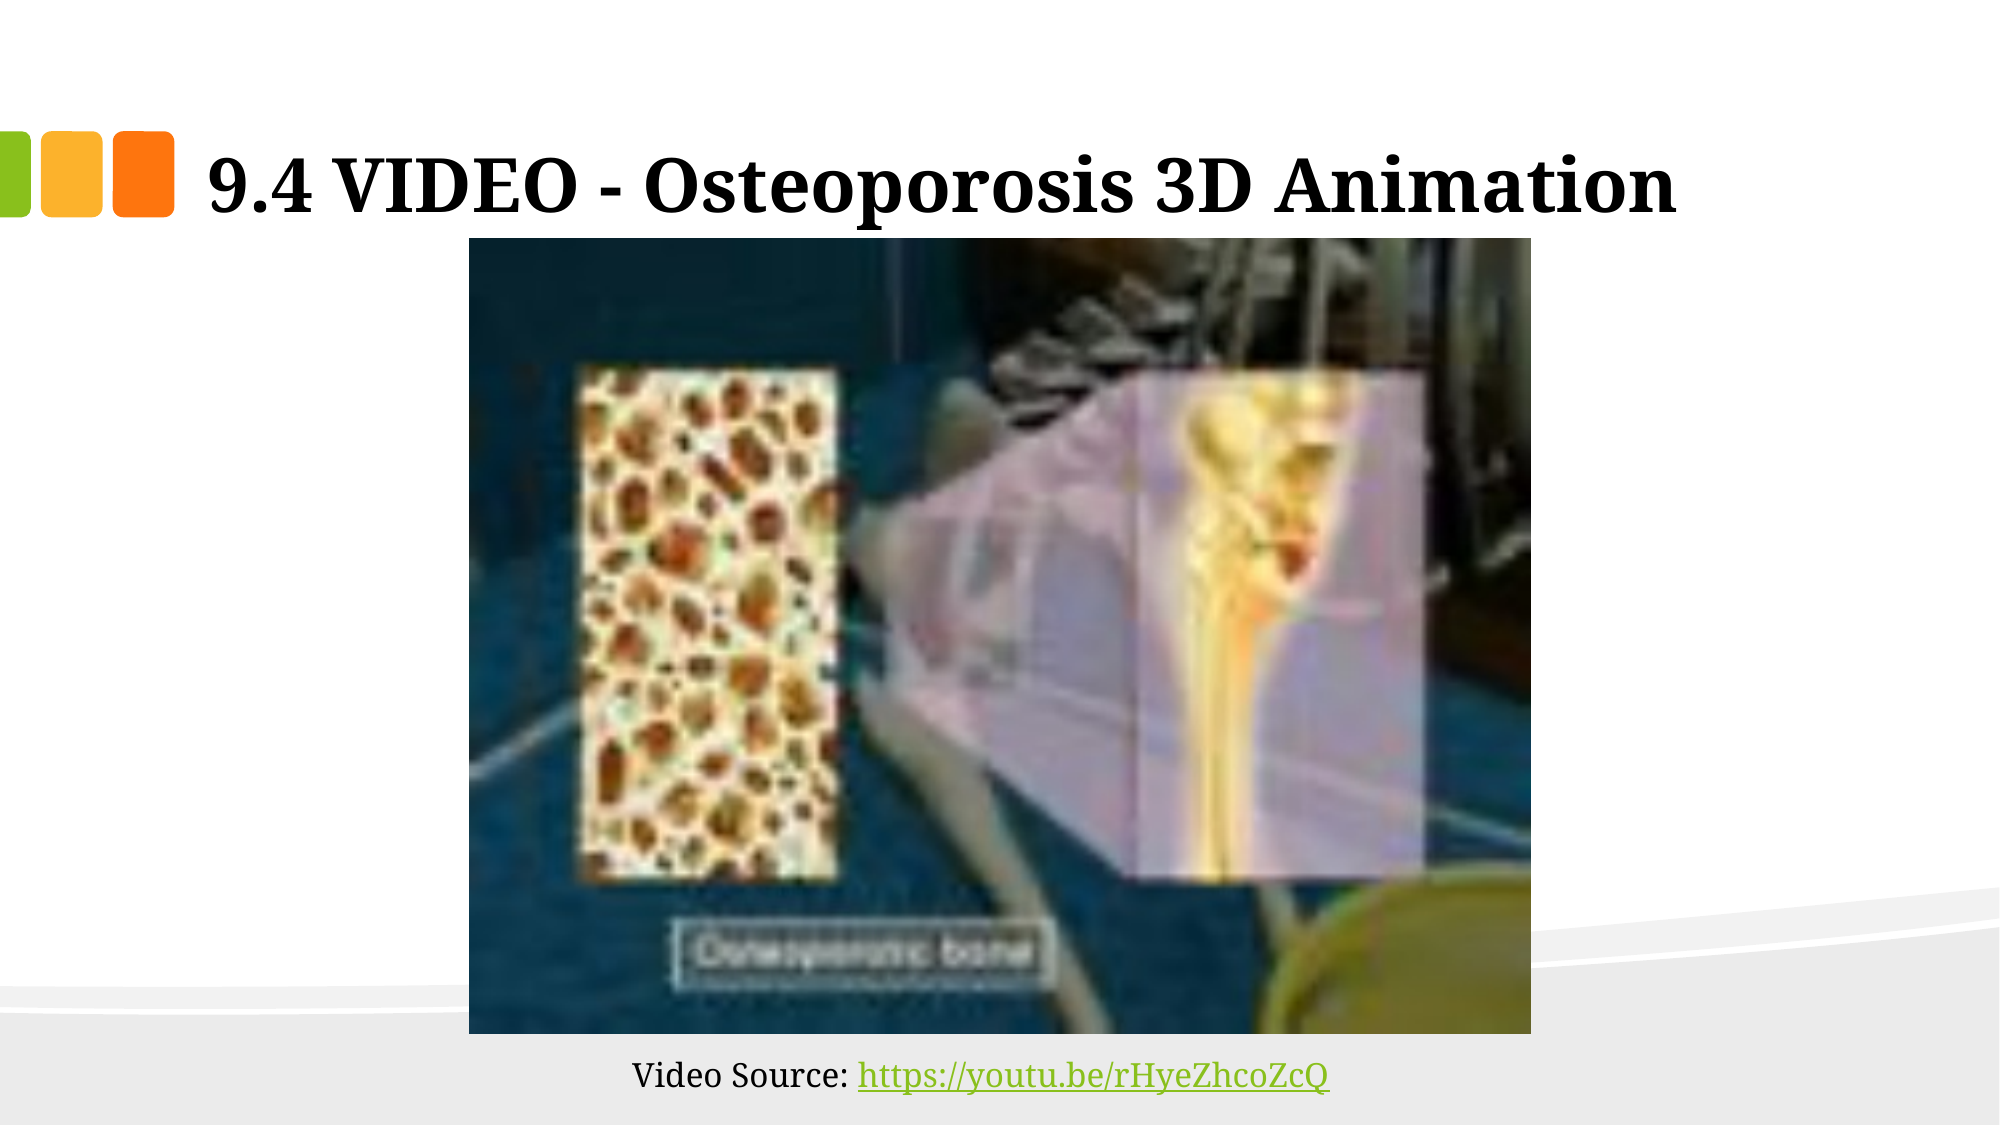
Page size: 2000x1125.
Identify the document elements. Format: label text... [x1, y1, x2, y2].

list Video Source: https://youtu.be/rHyeZhcoZcQ [387, 1044, 1575, 1120]
title 9.4 VIDEO - Osteoporosis 3D Animation [187, 24, 1787, 238]
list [468, 237, 1532, 1035]
